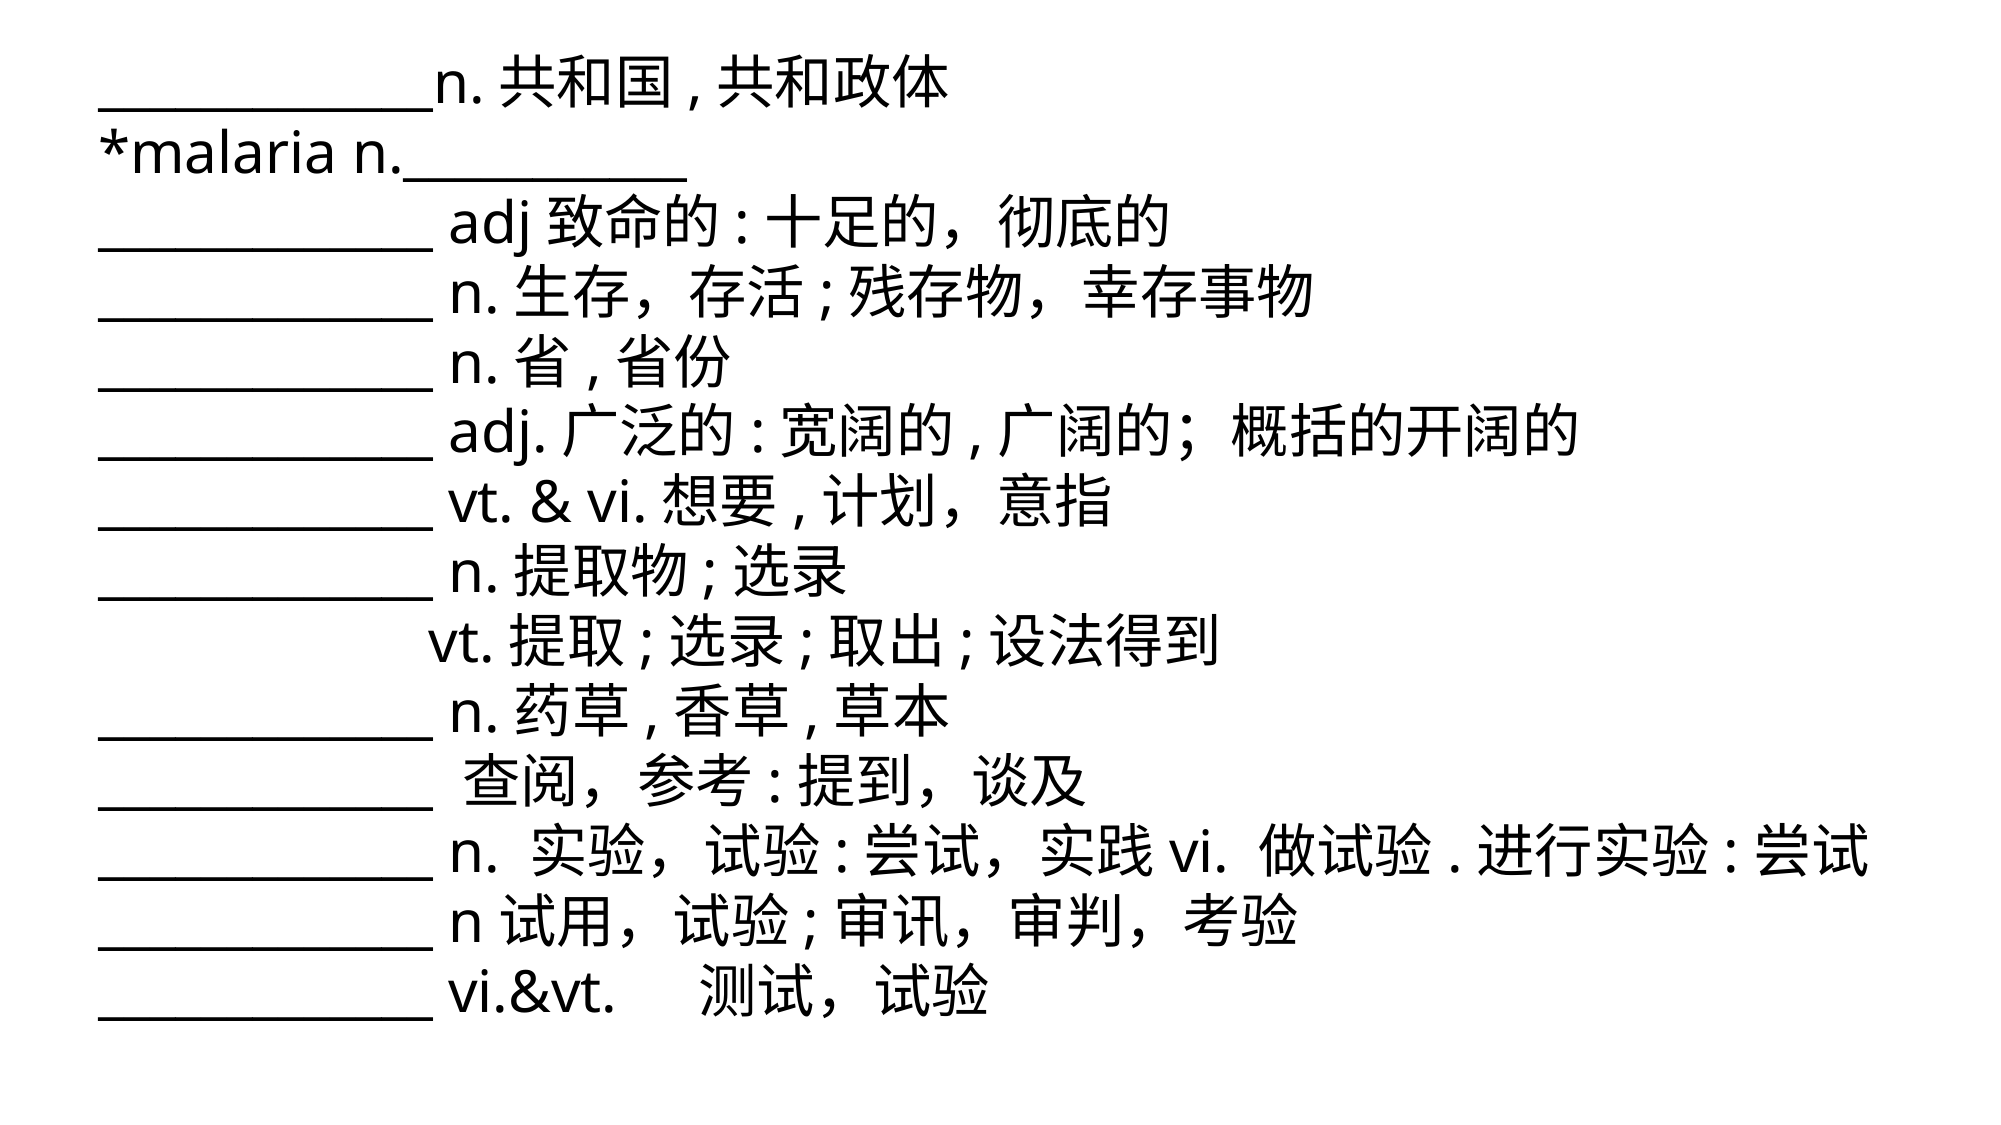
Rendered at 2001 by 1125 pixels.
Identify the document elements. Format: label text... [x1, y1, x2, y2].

text_box _____________n.共和国,共和政体 *malaria n.___________ _____________ adj致命的:十足的，彻底的 _____________ n.生存，存活;残存物，幸存事物 _____________ n.省,省份 _____________ adj.广泛的:宽阔的,广阔的；概括的开阔的 _____________ vt. & vi.想要,计划，意指 _____________ n.提取物;选录 vt.提取;选录;取出;设法得到 _____________ n.药草,香草,草本 _____________ 查阅，参考:提到，谈及 _____________ n. 实验，试验:尝试，实践vi. 做试验.进行实验:尝试 _____________ n试用，试验;审讯，审判，考验 _____________ vi.&vt. 测试，试验 [83, 37, 1990, 1077]
